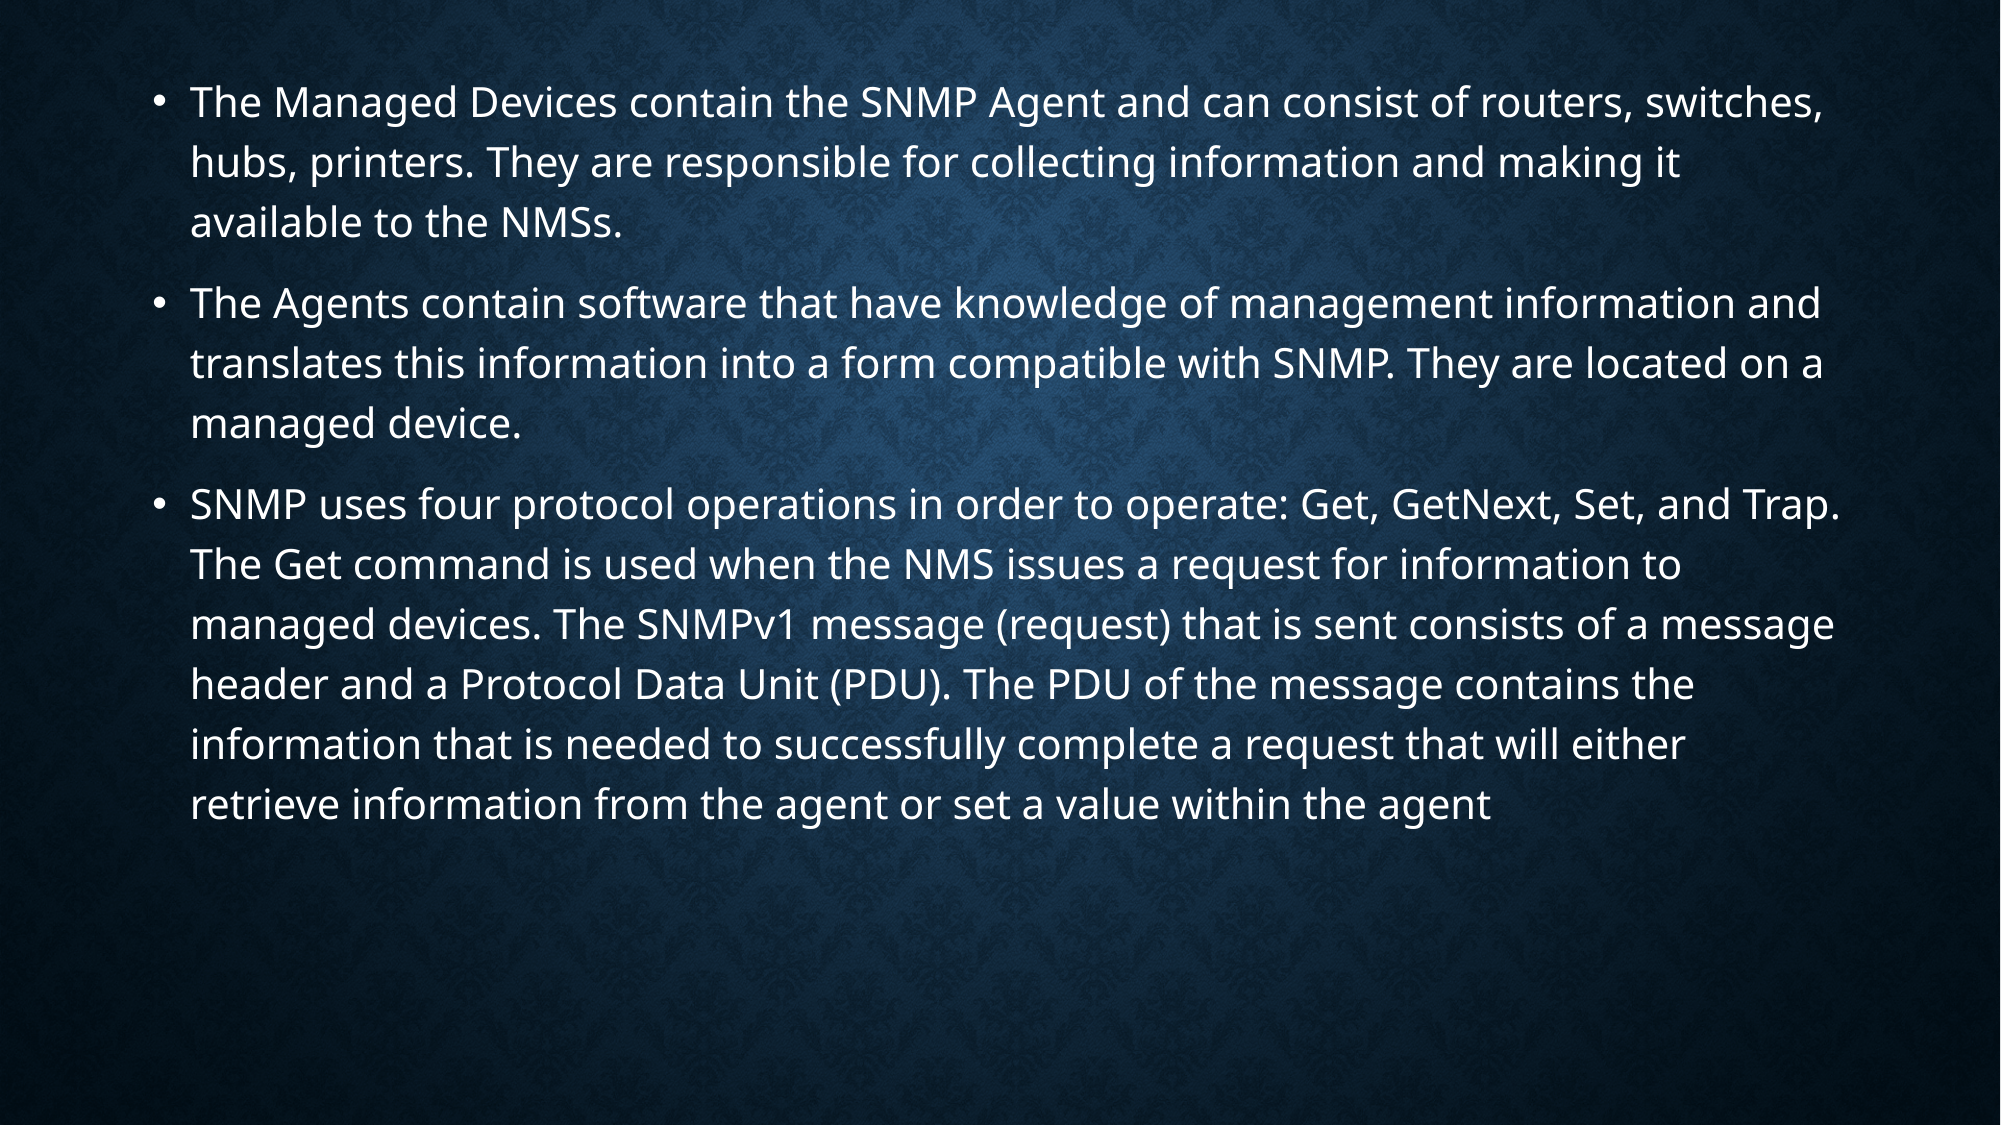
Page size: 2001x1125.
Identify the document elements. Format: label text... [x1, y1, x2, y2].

list The Managed Devices contain the SNMP Agent and can consist of routers, switches, hubs, printers. They are responsible for collecting information and making it available to the NMSs. The Agents contain software that have knowledge of management information and translates this information into a form compatible with SNMP. They are located on a managed device. SNMP uses four protocol operations in order to operate: Get, GetNext, Set, and Trap. The Get command is used when the NMS issues a request for information to managed devices. The SNMPv1 message (request) that is sent consists of a message header and a Protocol Data Unit (PDU). The PDU of the message contains the information that is needed to successfully complete a request that will either retrieve information from the agent or set a value within the agent [137, 58, 1863, 1095]
